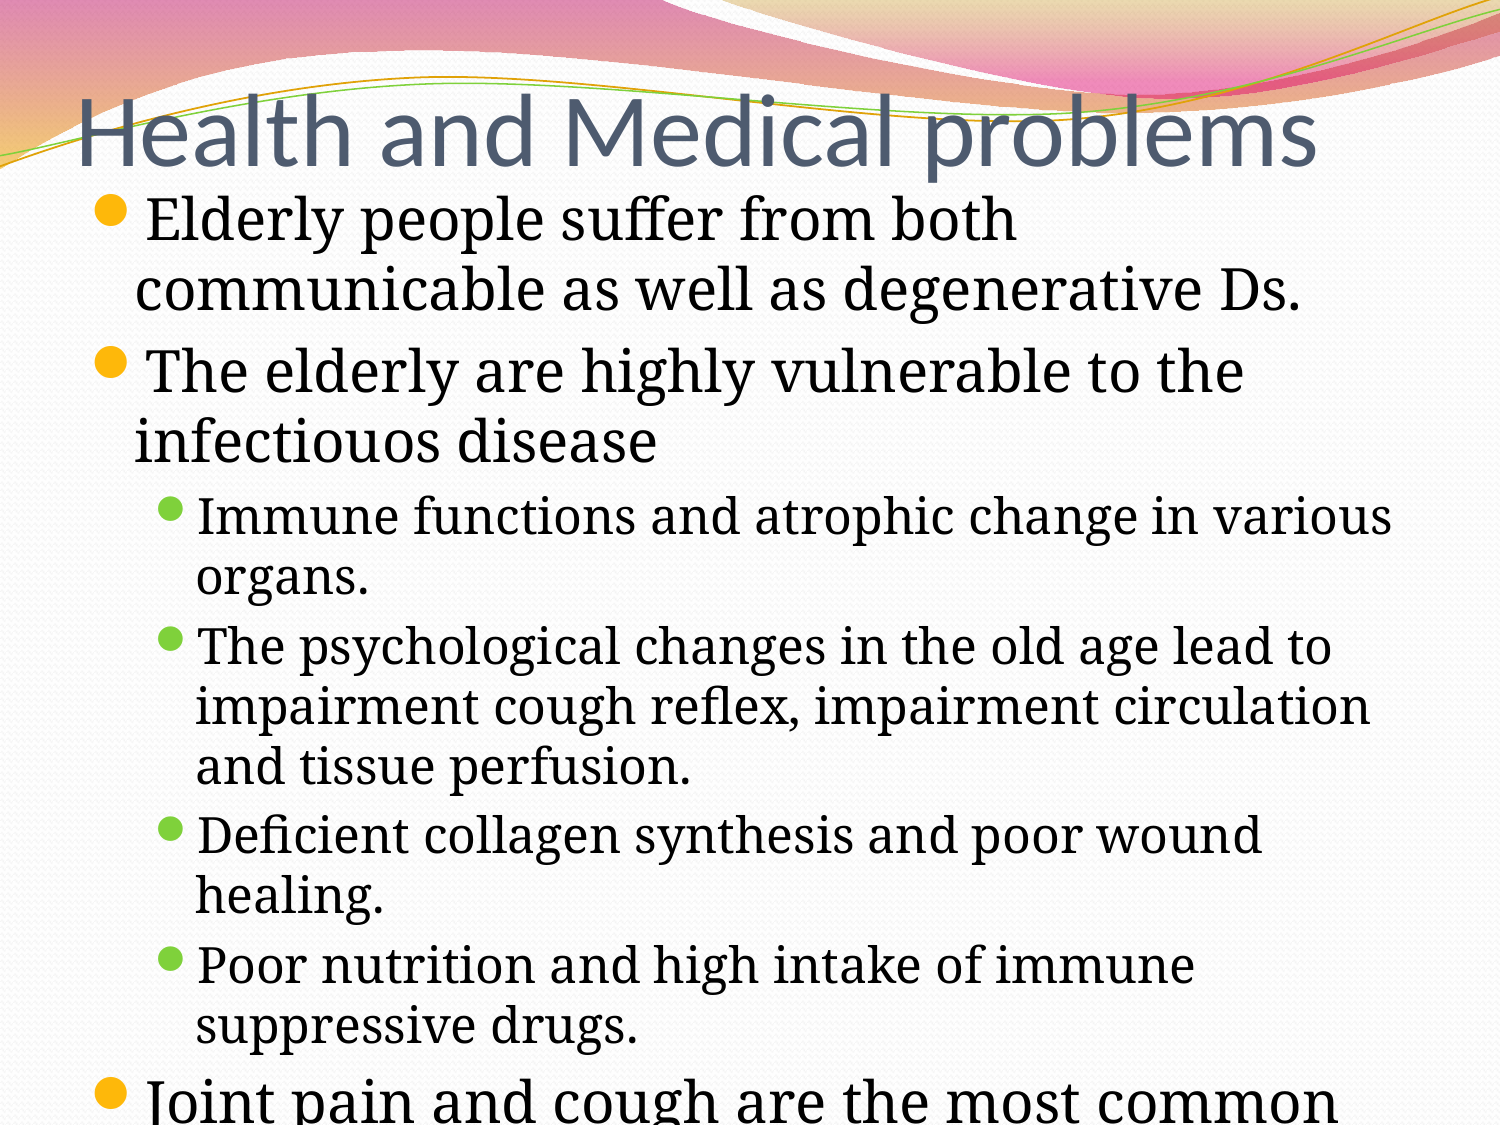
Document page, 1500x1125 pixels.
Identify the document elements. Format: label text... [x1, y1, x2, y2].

list Elderly people suffer from both communicable as well as degenerative Ds. The elderly are highly vulnerable to the infectiouos disease Immune functions and atrophic change in various organs. The psychological changes in the old age lead to impairment cough reflex, impairment circulation and tissue perfusion. Deficient collagen synthesis and poor wound healing. Poor nutrition and high intake of immune suppressive drugs. Joint pain and cough are the most common health problem among elderly. [74, 174, 1426, 918]
title Health and Medical problems [74, 0, 1426, 174]
